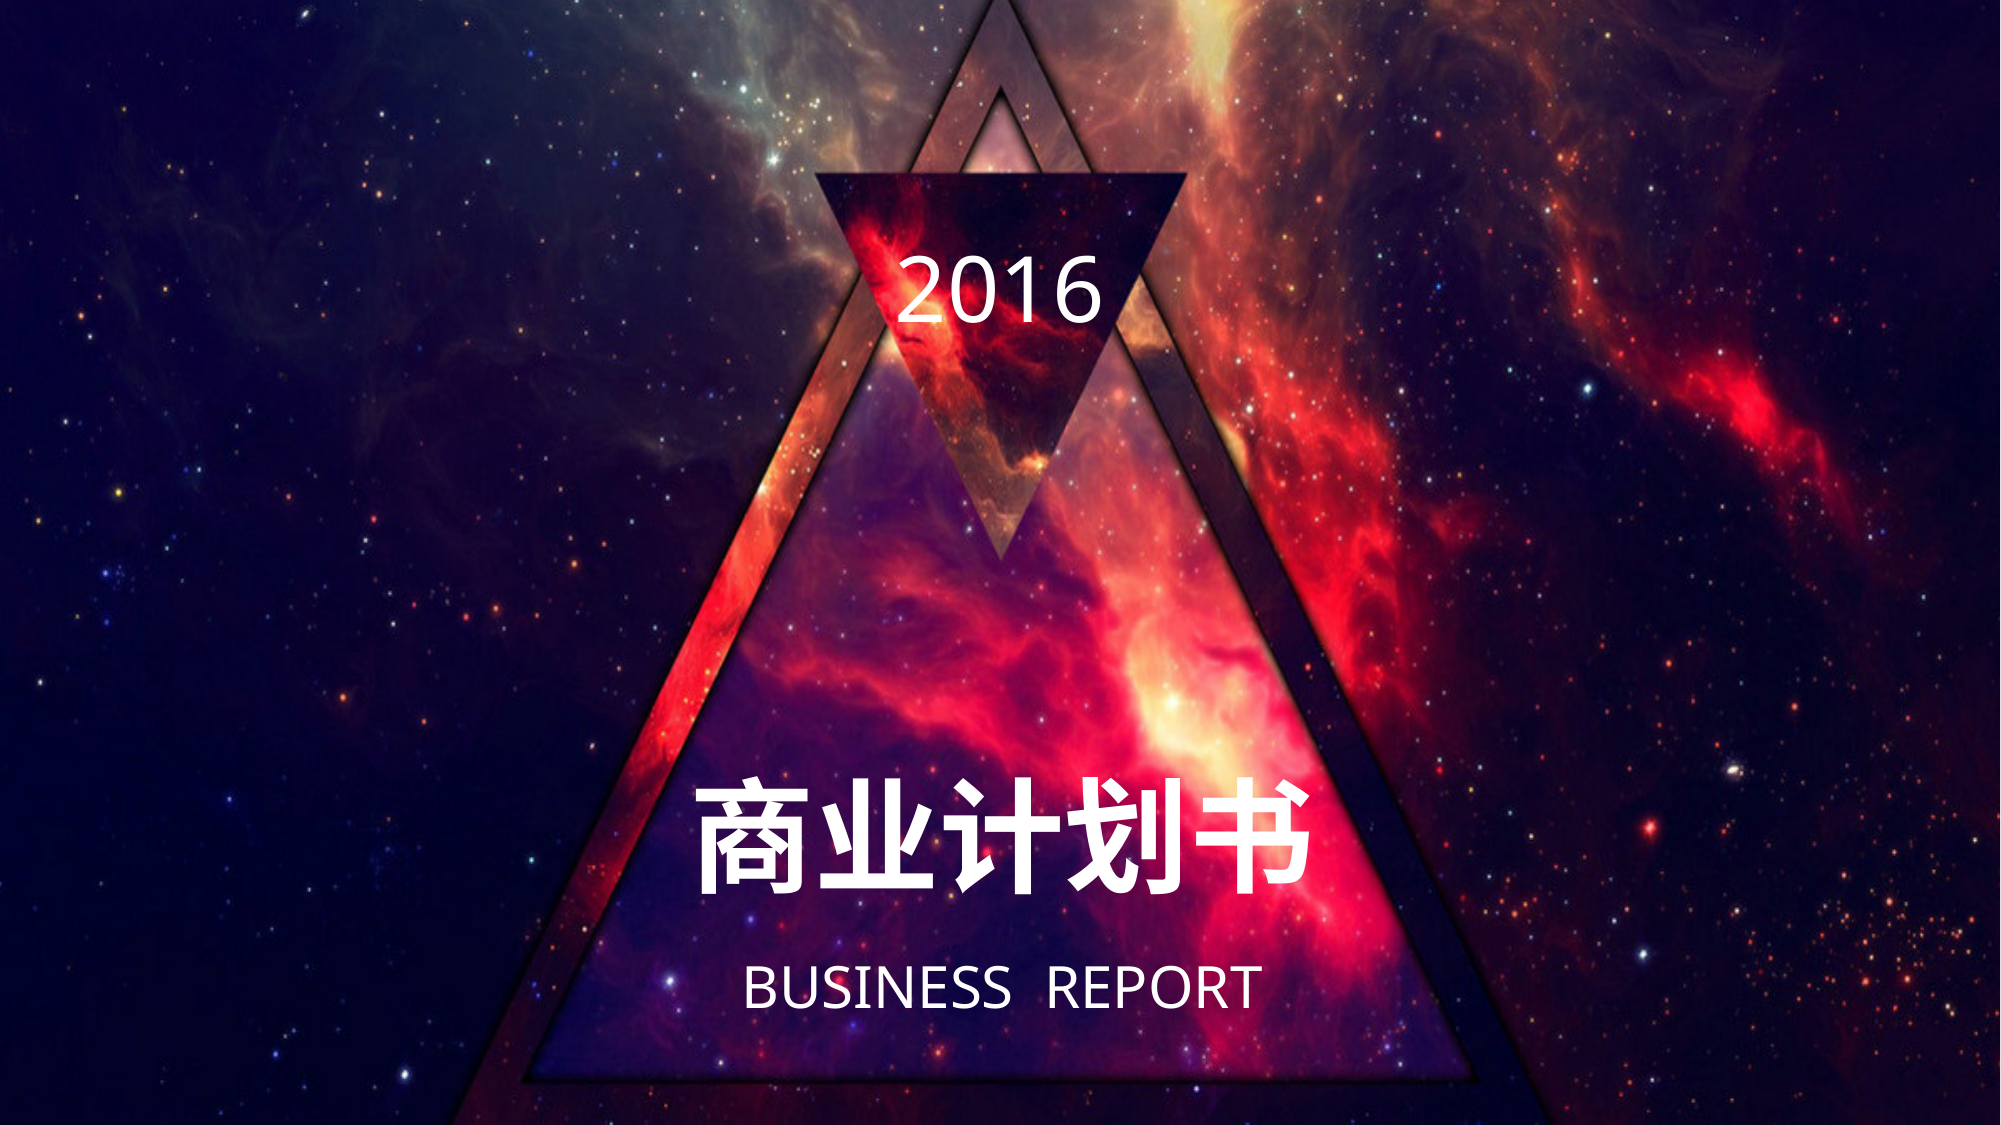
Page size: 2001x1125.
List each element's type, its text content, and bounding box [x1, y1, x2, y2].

text_box BUSINESS REPORT [726, 943, 1279, 1028]
text_box 2016 [880, 223, 1120, 348]
picture [0, 0, 2001, 1125]
text_box 商业计划书 [675, 750, 1330, 916]
